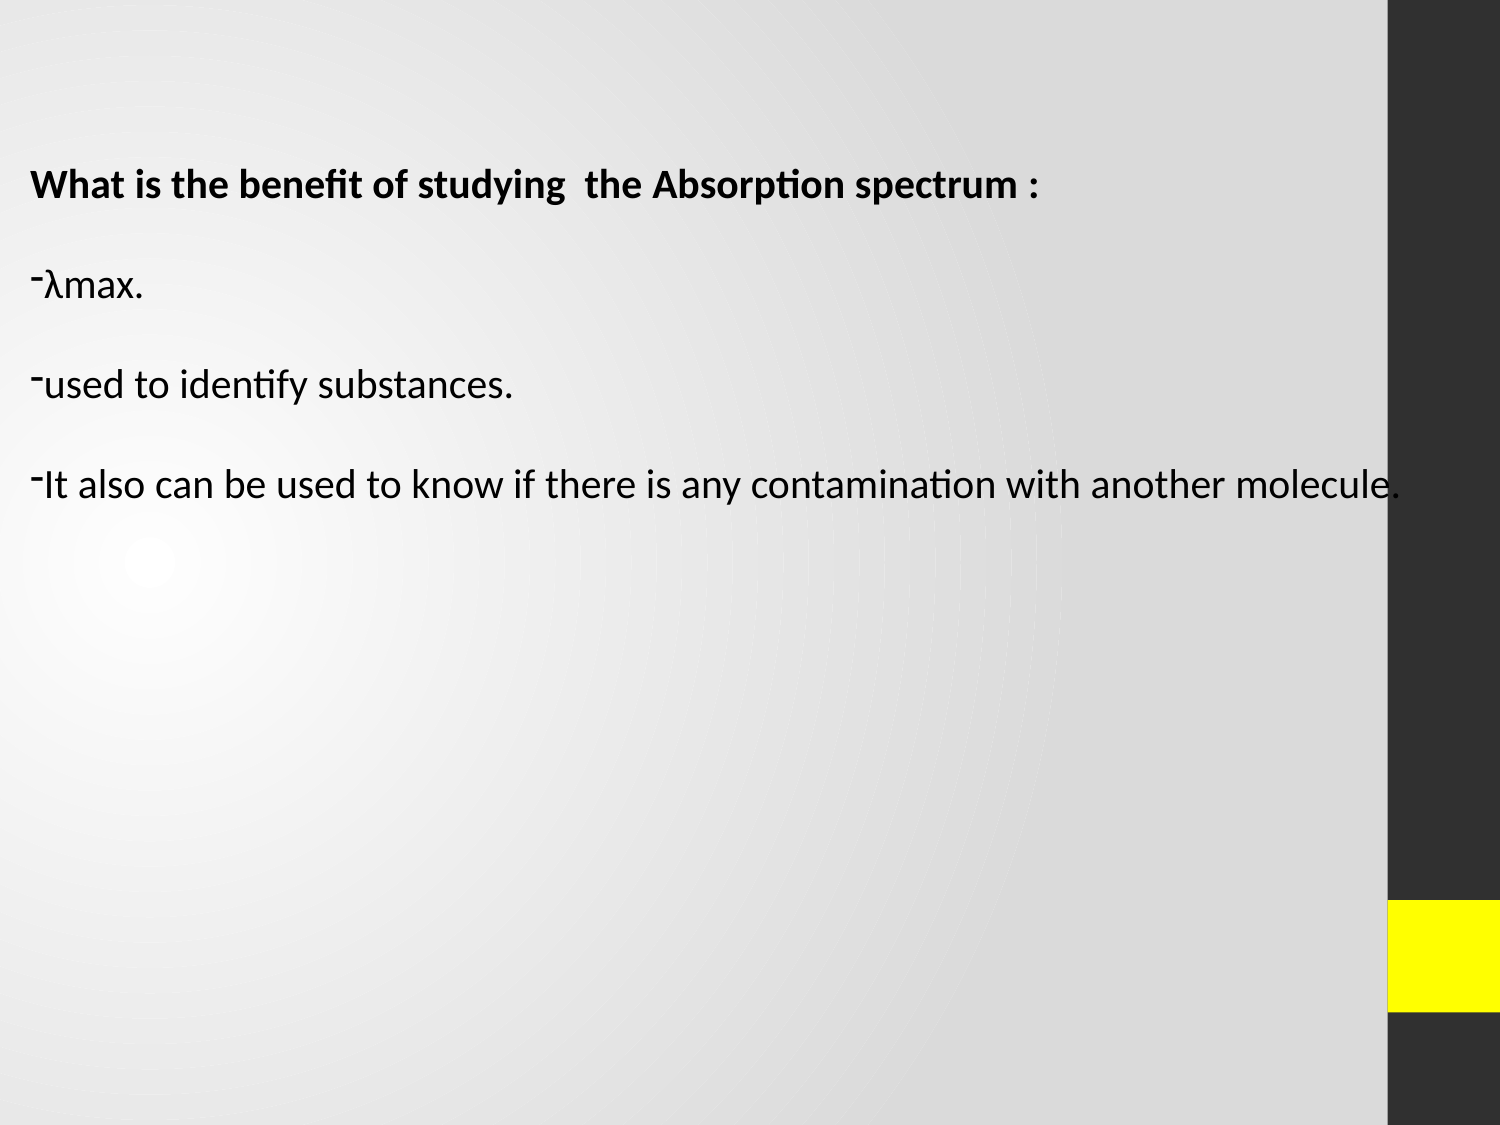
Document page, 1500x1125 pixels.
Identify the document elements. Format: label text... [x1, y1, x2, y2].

text_box What is the benefit of studying the Absorption spectrum : λmax. used to identify substances. It also can be used to know if there is any contamination with another molecule. [15, 149, 1418, 614]
